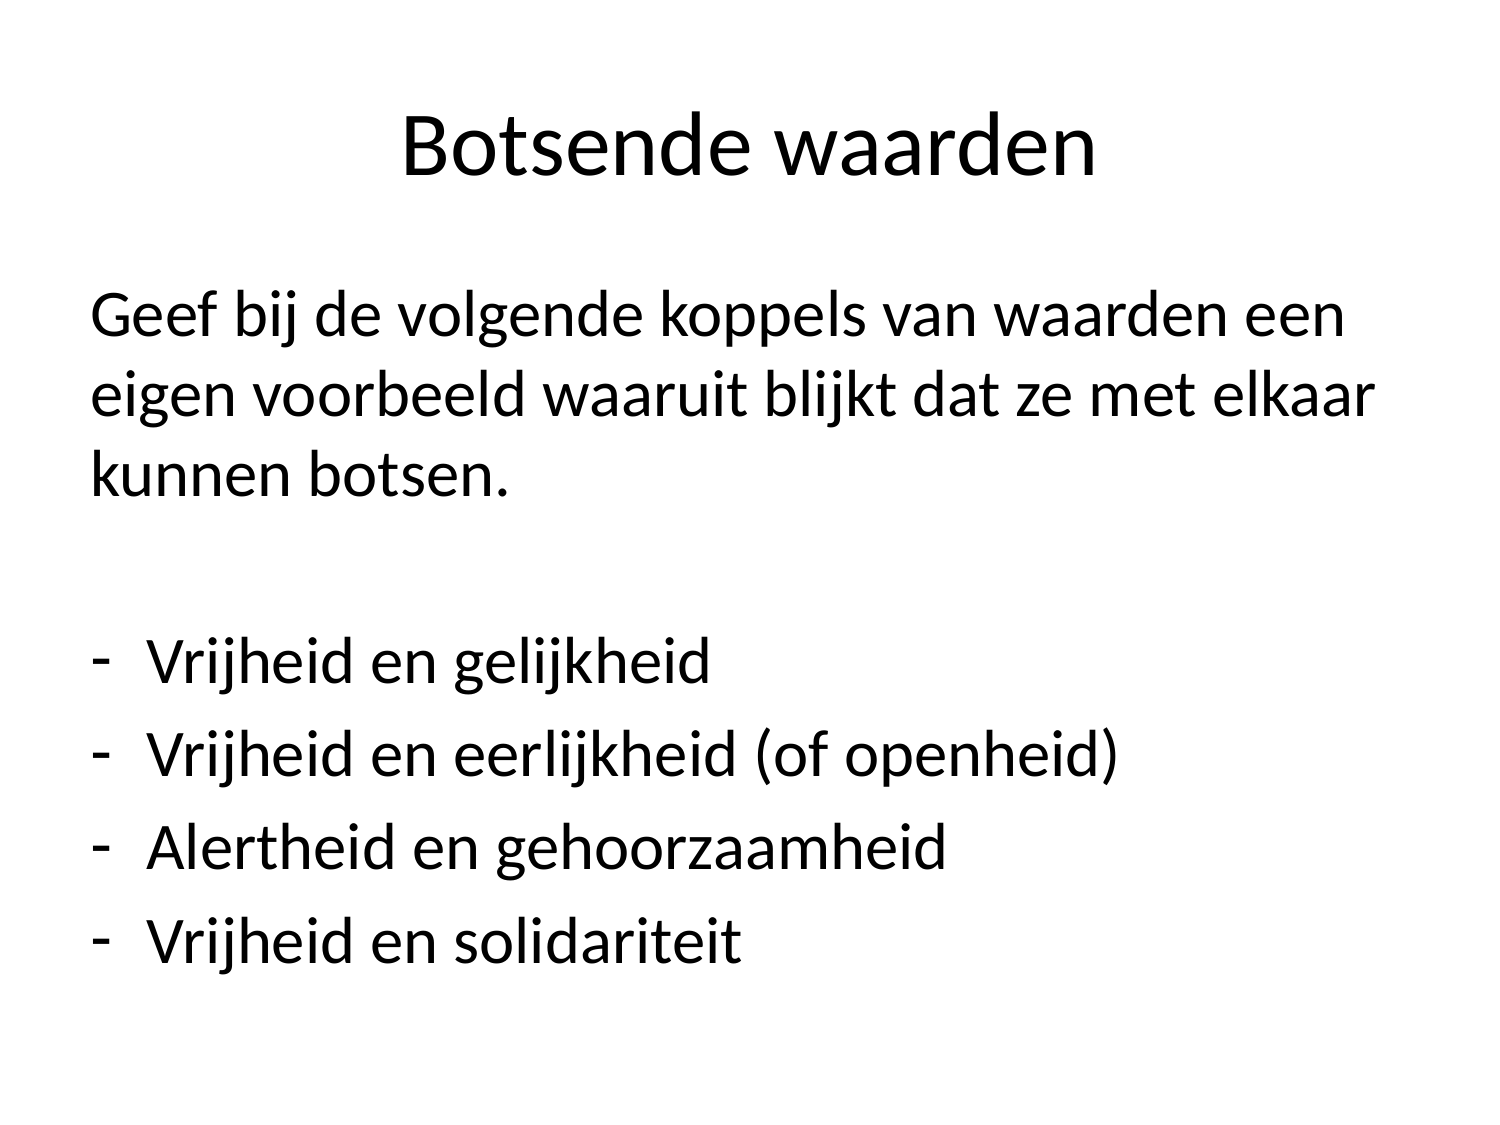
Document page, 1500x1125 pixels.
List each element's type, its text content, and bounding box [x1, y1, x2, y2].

title Botsende waarden [75, 45, 1425, 233]
list Geef bij de volgende koppels van waarden een eigen voorbeeld waaruit blijkt dat ze met elkaar kunnen botsen. Vrijheid en gelijkheid Vrijheid en eerlijkheid (of openheid) Alertheid en gehoorzaamheid Vrijheid en solidariteit [75, 262, 1425, 1005]
